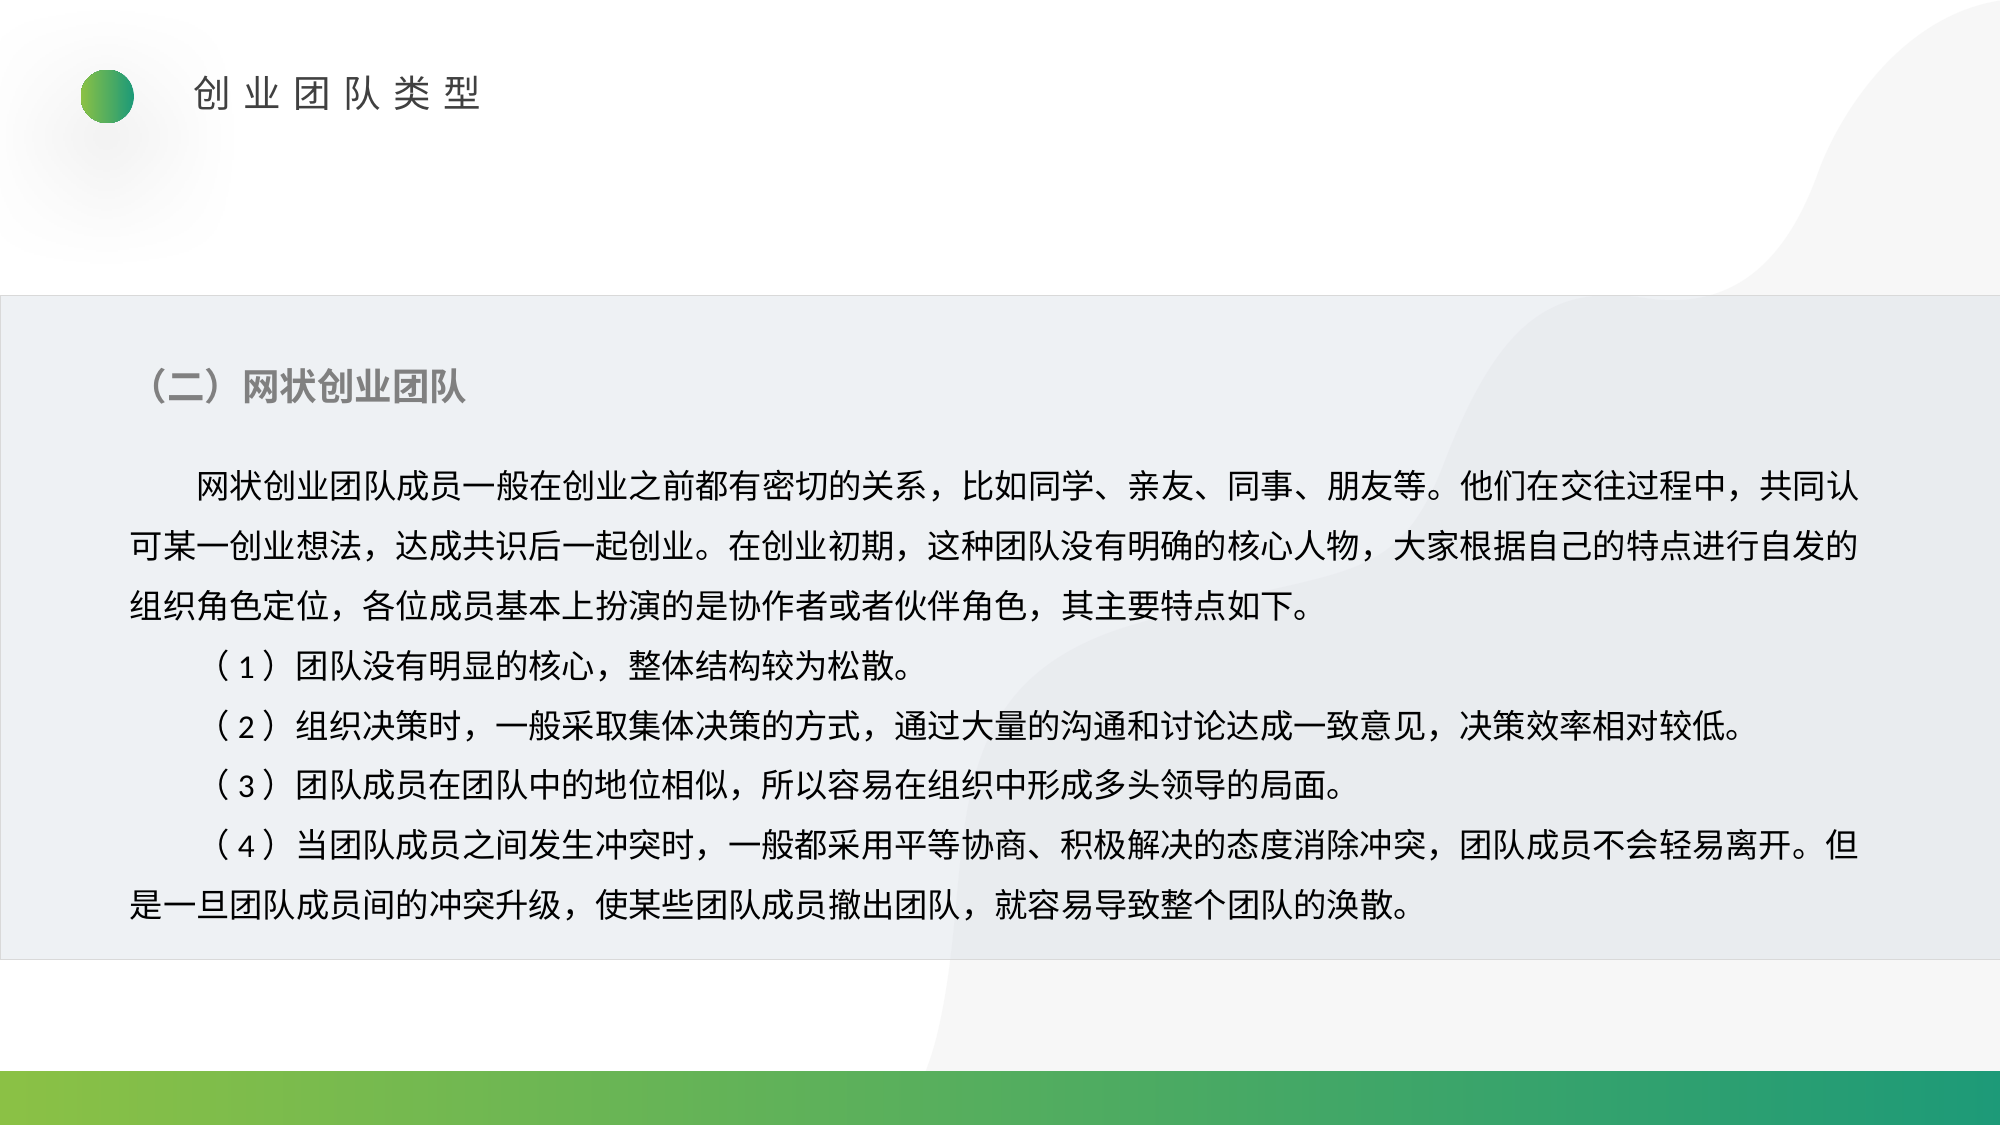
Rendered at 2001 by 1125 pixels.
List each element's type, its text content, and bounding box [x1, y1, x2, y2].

text_box 网状创业团队成员一般在创业之前都有密切的关系，比如同学、亲友、同事、朋友等。他们在交往过程中，共同认可某一创业想法，达成共识后一起创业。在创业初期，这种团队没有明确的核心人物，大家根据自己的特点进行自发的组织角色定位，各位成员基本上扮演的是协作者或者伙伴角色，其主要特点如下。 （1）团队没有明显的核心，整体结构较为松散。 （2）组织决策时，一般采取集体决策的方式，通过大量的沟通和讨论达成一致意见，决策效率相对较低。 （3）团队成员在团队中的地位相似，所以容易在组织中形成多头领导的局面。 （4）当团队成员之间发生冲突时，一般都采用平等协商、积极解决的态度消除冲突，团队成员不会轻易离开。但是一旦团队成员间的冲突升级，使某些团队成员撤出团队，就容易导致整个团队的涣散。 [115, 437, 1885, 932]
text_box 创业团队类型 [178, 62, 749, 123]
text_box [0, 294, 2000, 960]
text_box （二）网状创业团队 [115, 355, 624, 416]
